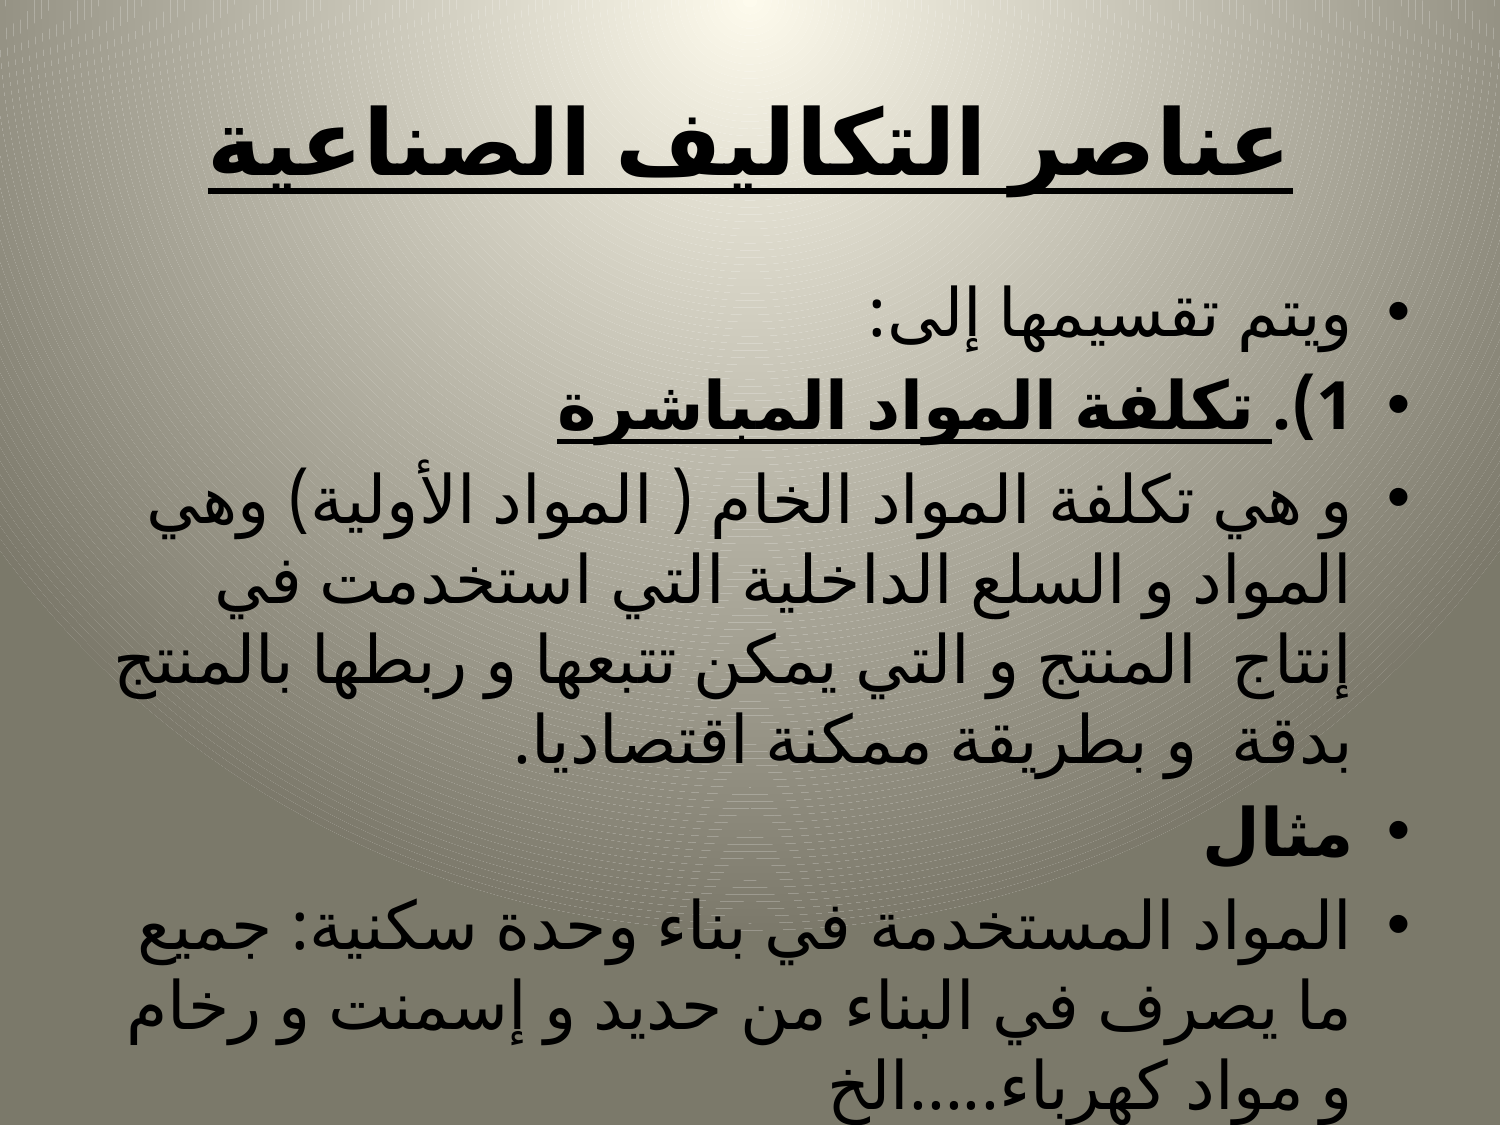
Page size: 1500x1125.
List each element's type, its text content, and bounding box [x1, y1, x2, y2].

title عناصر التكاليف الصناعية [75, 45, 1425, 233]
list ويتم تقسيمها إلى: 1). تكلفة المواد المباشرة و هي تكلفة المواد الخام ( المواد الأولية) وهي المواد و السلع الداخلية التي استخدمت في إنتاج المنتج و التي يمكن تتبعها و ربطها بالمنتج بدقة و بطريقة ممكنة اقتصاديا. مثال المواد المستخدمة في بناء وحدة سكنية: جميع ما يصرف في البناء من حديد و إسمنت و رخام و مواد كهرباء.....الخ [75, 262, 1425, 1005]
